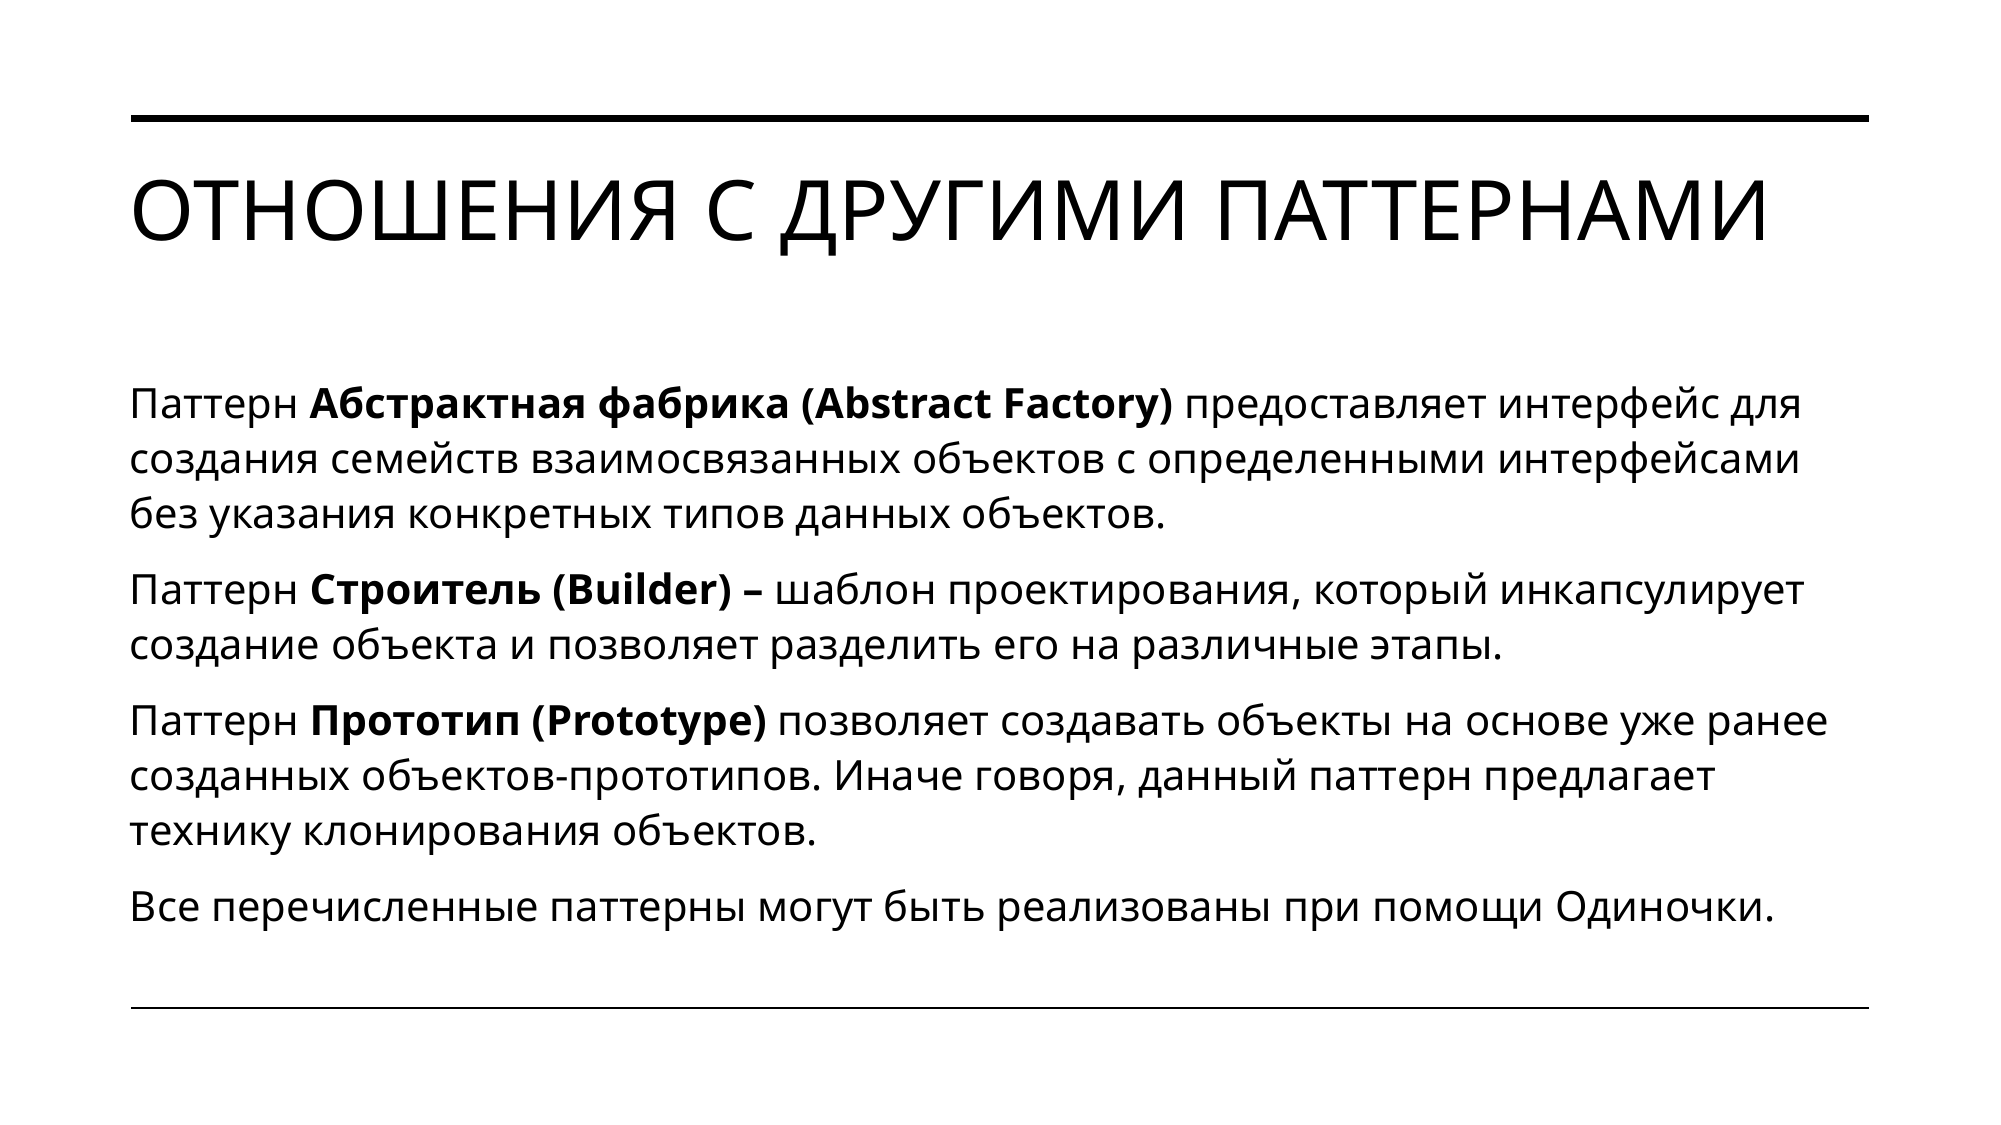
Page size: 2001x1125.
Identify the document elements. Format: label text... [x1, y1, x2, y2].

list Паттерн Абстрактная фабрика (Abstract Factory) предоставляет интерфейс для создания семейств взаимосвязанных объектов с определенными интерфейсами без указания конкретных типов данных объектов. Паттерн Строитель (Builder) – шаблон проектирования, который инкапсулирует создание объекта и позволяет разделить его на различные этапы. Паттерн Прототип (Prototype) позволяет создавать объекты на основе уже ранее созданных объектов-прототипов. Иначе говоря, данный паттерн предлагает технику клонирования объектов. Все перечисленные паттерны могут быть реализованы при помощи Одиночки. [114, 364, 1885, 978]
title Отношения с другими паттернами [114, 149, 1869, 364]
